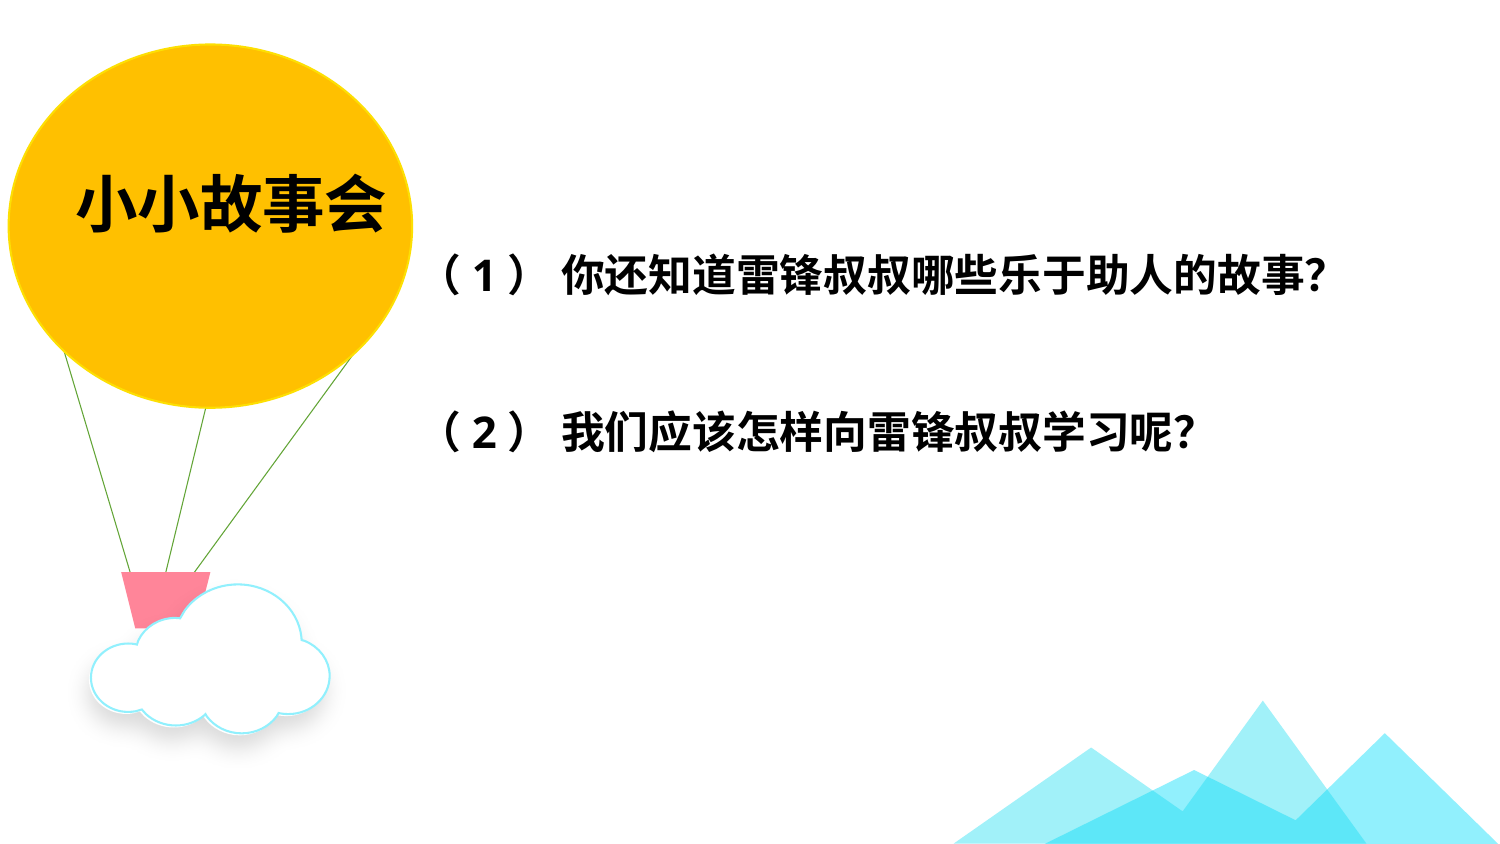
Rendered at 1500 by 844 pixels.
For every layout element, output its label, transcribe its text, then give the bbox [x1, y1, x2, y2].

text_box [8, 44, 413, 629]
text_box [88, 584, 330, 736]
text_box [951, 698, 1368, 844]
text_box [1328, 731, 1500, 844]
text_box [1153, 768, 1207, 809]
text_box （1） 你还知道雷锋叔叔哪些乐于助人的故事？ （2） 我们应该怎样向雷锋叔叔学习呢？ [413, 221, 1351, 463]
text_box [20, 463, 478, 844]
